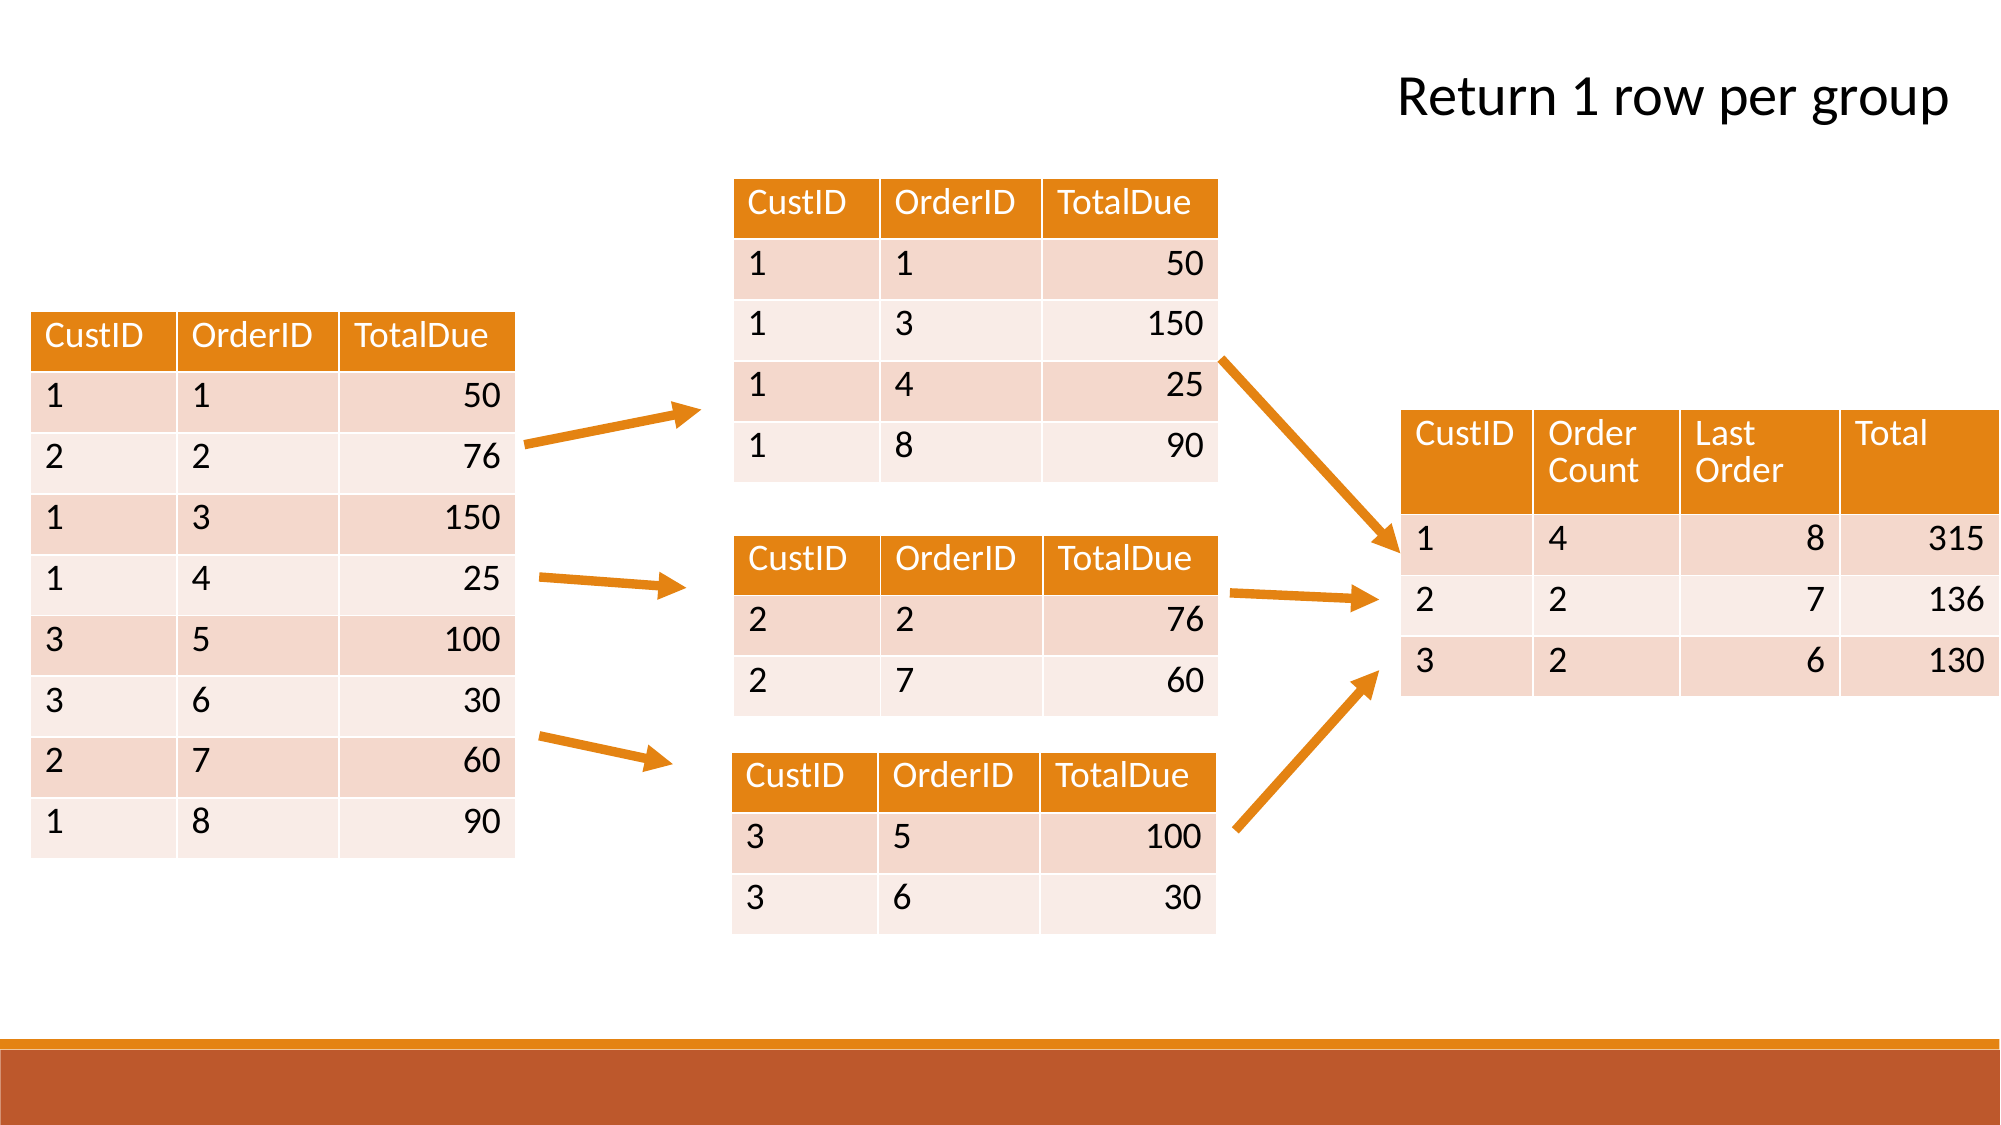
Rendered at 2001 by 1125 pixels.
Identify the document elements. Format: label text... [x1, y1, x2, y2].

table_cell 2 [734, 657, 880, 716]
table_cell 60 [340, 738, 515, 797]
table_cell 3 [732, 814, 877, 873]
table_cell 150 [340, 495, 515, 554]
table_cell 1 [734, 423, 879, 482]
table_header TotalDue [340, 312, 515, 371]
table_cell 30 [340, 677, 515, 736]
table_header Last Order [1681, 410, 1839, 514]
table_cell 7 [1681, 576, 1839, 635]
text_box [538, 576, 687, 589]
table_cell 8 [1681, 515, 1839, 575]
table_cell 25 [340, 556, 515, 615]
table_cell 4 [1534, 515, 1679, 575]
table_cell 6 [178, 677, 338, 736]
table_cell 30 [1041, 875, 1216, 934]
table_cell 2 [734, 596, 880, 655]
table_cell 3 [1401, 637, 1532, 696]
table_cell 50 [340, 373, 515, 432]
table_cell 2 [1401, 576, 1532, 635]
table_cell 3 [31, 677, 176, 736]
table_cell 3 [881, 301, 1041, 360]
table_cell 1 [31, 799, 176, 858]
table_cell 76 [1044, 596, 1218, 655]
table_cell 2 [1534, 637, 1679, 696]
table_header CustID [1409, 410, 1532, 514]
table_header CustID [734, 536, 880, 595]
table_cell 90 [1043, 423, 1217, 482]
table_cell 2 [178, 434, 338, 493]
table_cell 1 [178, 373, 338, 432]
table_cell 2 [31, 738, 176, 797]
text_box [538, 735, 674, 765]
table_cell 6 [1681, 637, 1839, 696]
table_cell 150 [1043, 301, 1218, 360]
table_cell 8 [178, 799, 338, 858]
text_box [1234, 669, 1380, 831]
table_cell 1 [881, 240, 1041, 299]
table_cell 1 [31, 556, 176, 615]
table_header TotalDue [1041, 753, 1216, 812]
table_cell 6 [879, 875, 1039, 934]
table_cell 1 [31, 373, 176, 432]
table_header CustID [734, 179, 879, 238]
table_cell 7 [881, 657, 1042, 716]
table_cell 4 [881, 362, 1041, 421]
table_cell 1 [734, 362, 879, 421]
table_header OrderID [881, 536, 1042, 595]
table_cell 2 [881, 596, 1042, 655]
table_header OrderID [178, 312, 338, 371]
text_box Return 1 row per group [1382, 49, 1966, 135]
table_cell 3 [31, 616, 176, 675]
table_cell 3 [732, 875, 877, 934]
table_cell 25 [1043, 362, 1217, 421]
table_header CustID [732, 753, 877, 812]
table_cell 100 [340, 616, 515, 675]
table_cell 315 [1841, 515, 1999, 575]
table_header TotalDue [1043, 179, 1218, 238]
table_header Total [1841, 410, 1999, 514]
table_header TotalDue [1044, 536, 1218, 595]
table_header Order Count [1534, 410, 1679, 514]
table_cell 76 [340, 434, 515, 493]
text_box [1220, 358, 1401, 554]
table_cell 2 [1534, 576, 1679, 635]
table_cell 130 [1841, 637, 1999, 696]
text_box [523, 409, 702, 446]
table_cell 1 [734, 240, 879, 299]
table_cell 60 [1044, 657, 1218, 716]
table_cell 5 [178, 616, 338, 675]
table_cell 136 [1841, 576, 1999, 635]
table_cell 7 [178, 738, 338, 797]
table_cell 90 [340, 799, 515, 858]
table_cell 3 [178, 495, 338, 554]
table_cell 4 [178, 556, 338, 615]
table_cell 5 [879, 814, 1039, 873]
table_cell 1 [734, 301, 879, 360]
table_header OrderID [879, 753, 1039, 812]
table_cell 100 [1041, 814, 1216, 873]
table_header OrderID [881, 179, 1041, 238]
table_cell 1 [31, 495, 176, 554]
table_cell 2 [31, 434, 176, 493]
table_cell 1 [1401, 515, 1532, 575]
table_cell 8 [881, 423, 1041, 482]
table_cell 50 [1043, 240, 1218, 299]
table_header CustID [31, 312, 176, 371]
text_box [1229, 592, 1380, 601]
